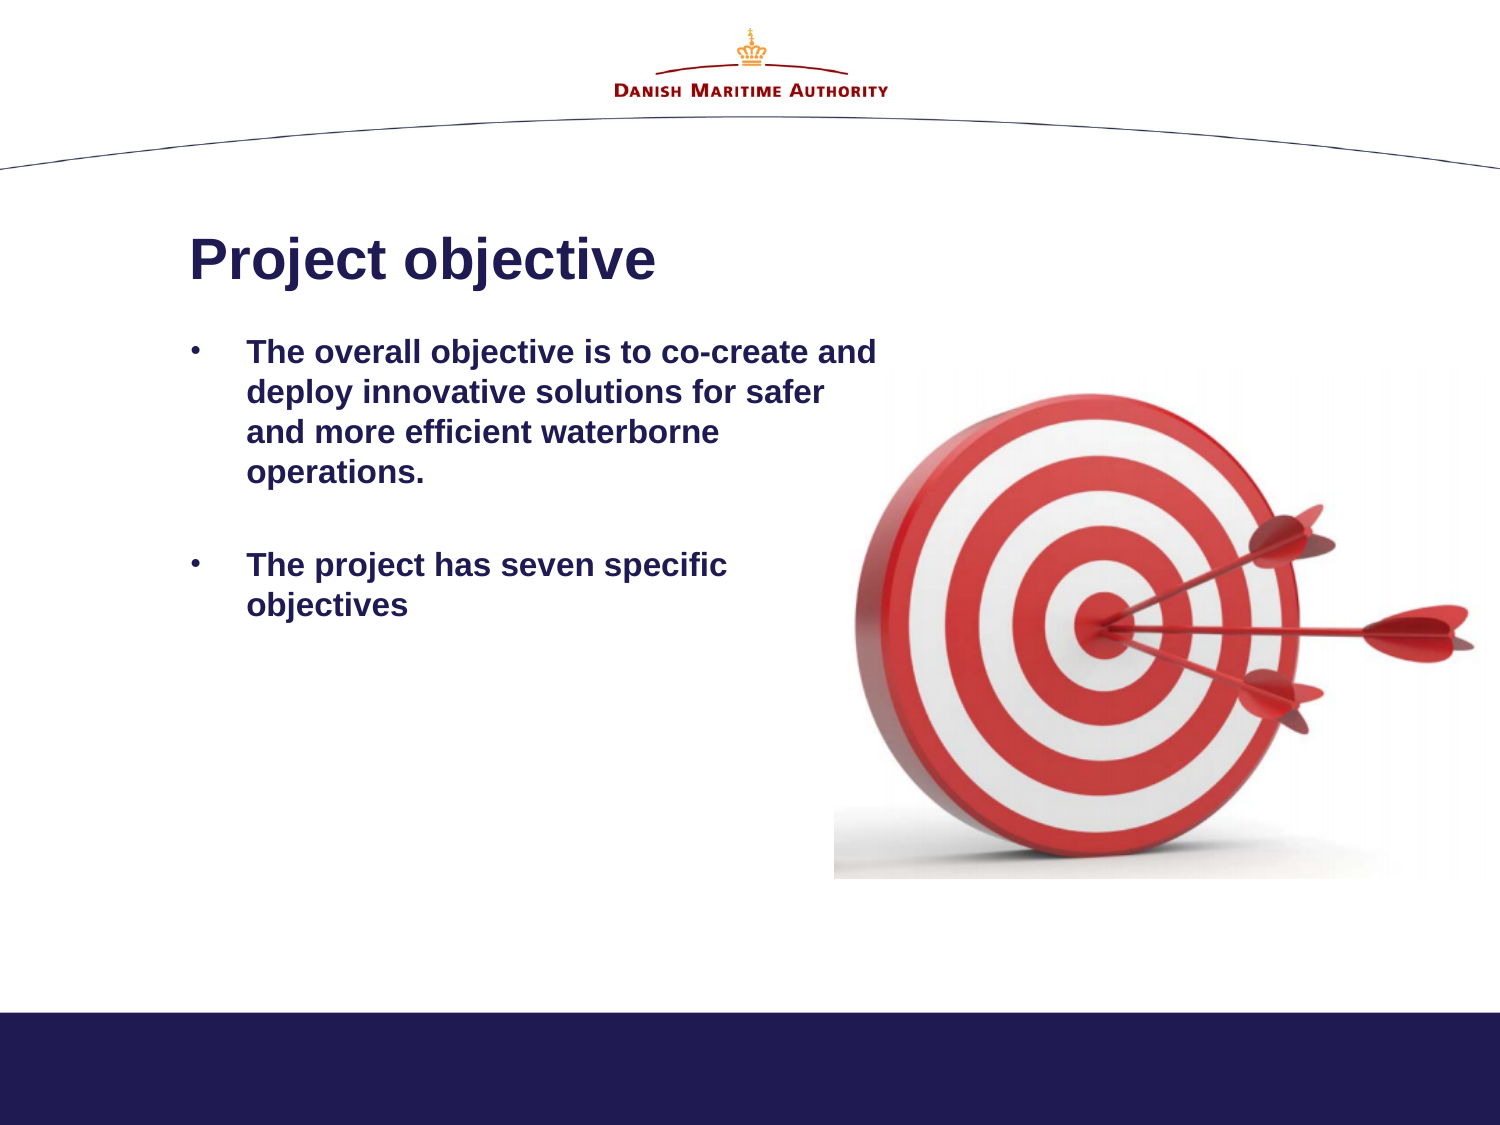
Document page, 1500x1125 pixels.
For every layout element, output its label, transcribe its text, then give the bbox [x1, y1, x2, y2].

picture [0, 28, 1500, 184]
list The overall objective is to co-create and deploy innovative solutions for safer and more efficient waterborne operations. The project has seven specific objectives [174, 322, 896, 988]
picture [834, 370, 1500, 879]
title Project objective [174, 224, 1388, 288]
